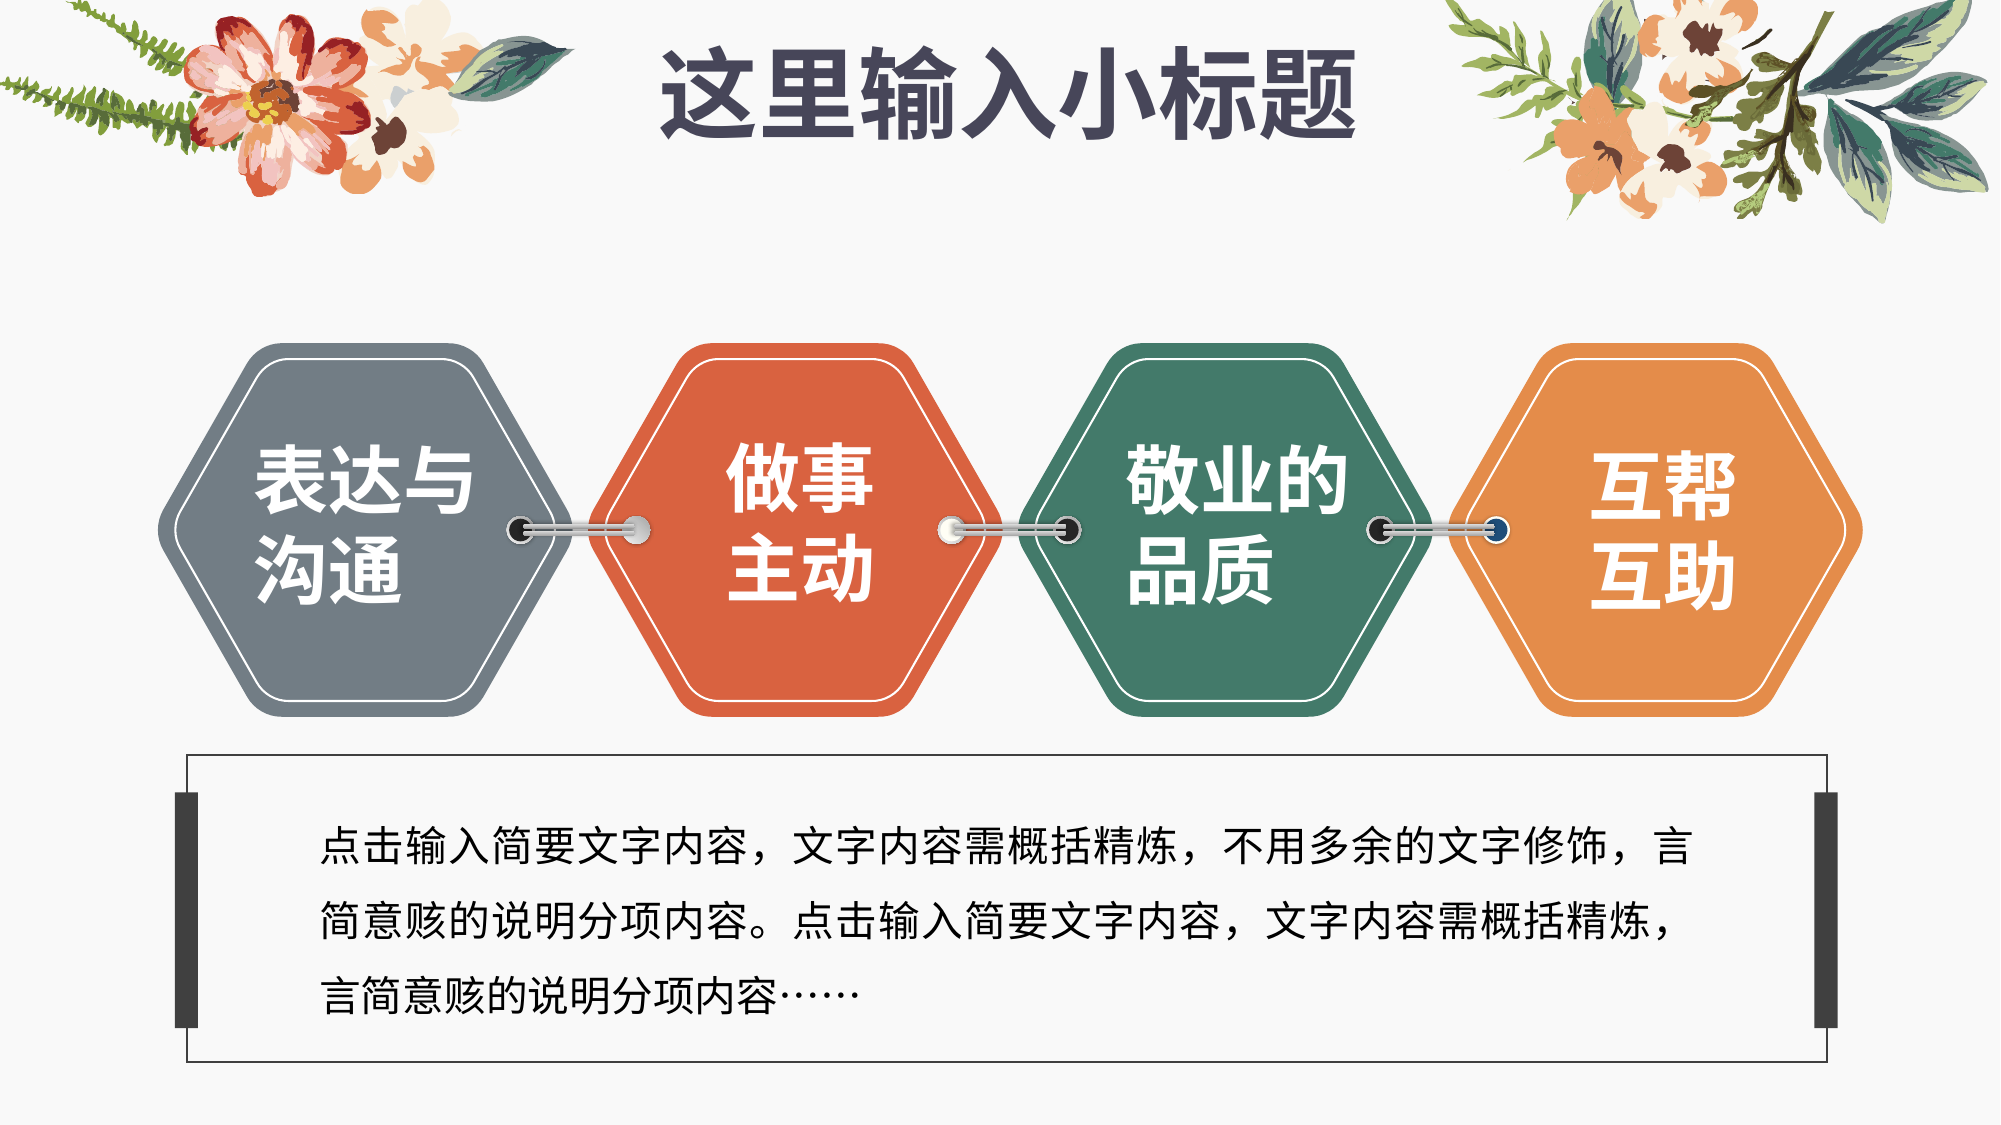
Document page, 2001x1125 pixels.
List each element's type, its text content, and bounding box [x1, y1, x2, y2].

picture [0, 0, 577, 197]
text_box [1018, 343, 1433, 516]
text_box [1082, 516, 1366, 544]
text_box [1448, 343, 1863, 516]
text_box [587, 343, 1003, 516]
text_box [1018, 544, 1433, 717]
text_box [937, 516, 1082, 544]
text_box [1448, 544, 1863, 717]
text_box 这里输入小标题 [643, 23, 1374, 159]
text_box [587, 544, 1003, 717]
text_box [1510, 516, 1957, 544]
text_box [174, 791, 199, 1029]
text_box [506, 516, 937, 544]
text_box [1813, 791, 1839, 1029]
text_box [157, 343, 573, 717]
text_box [1366, 516, 1510, 544]
text_box [186, 754, 1828, 1063]
picture [1441, 0, 1990, 224]
